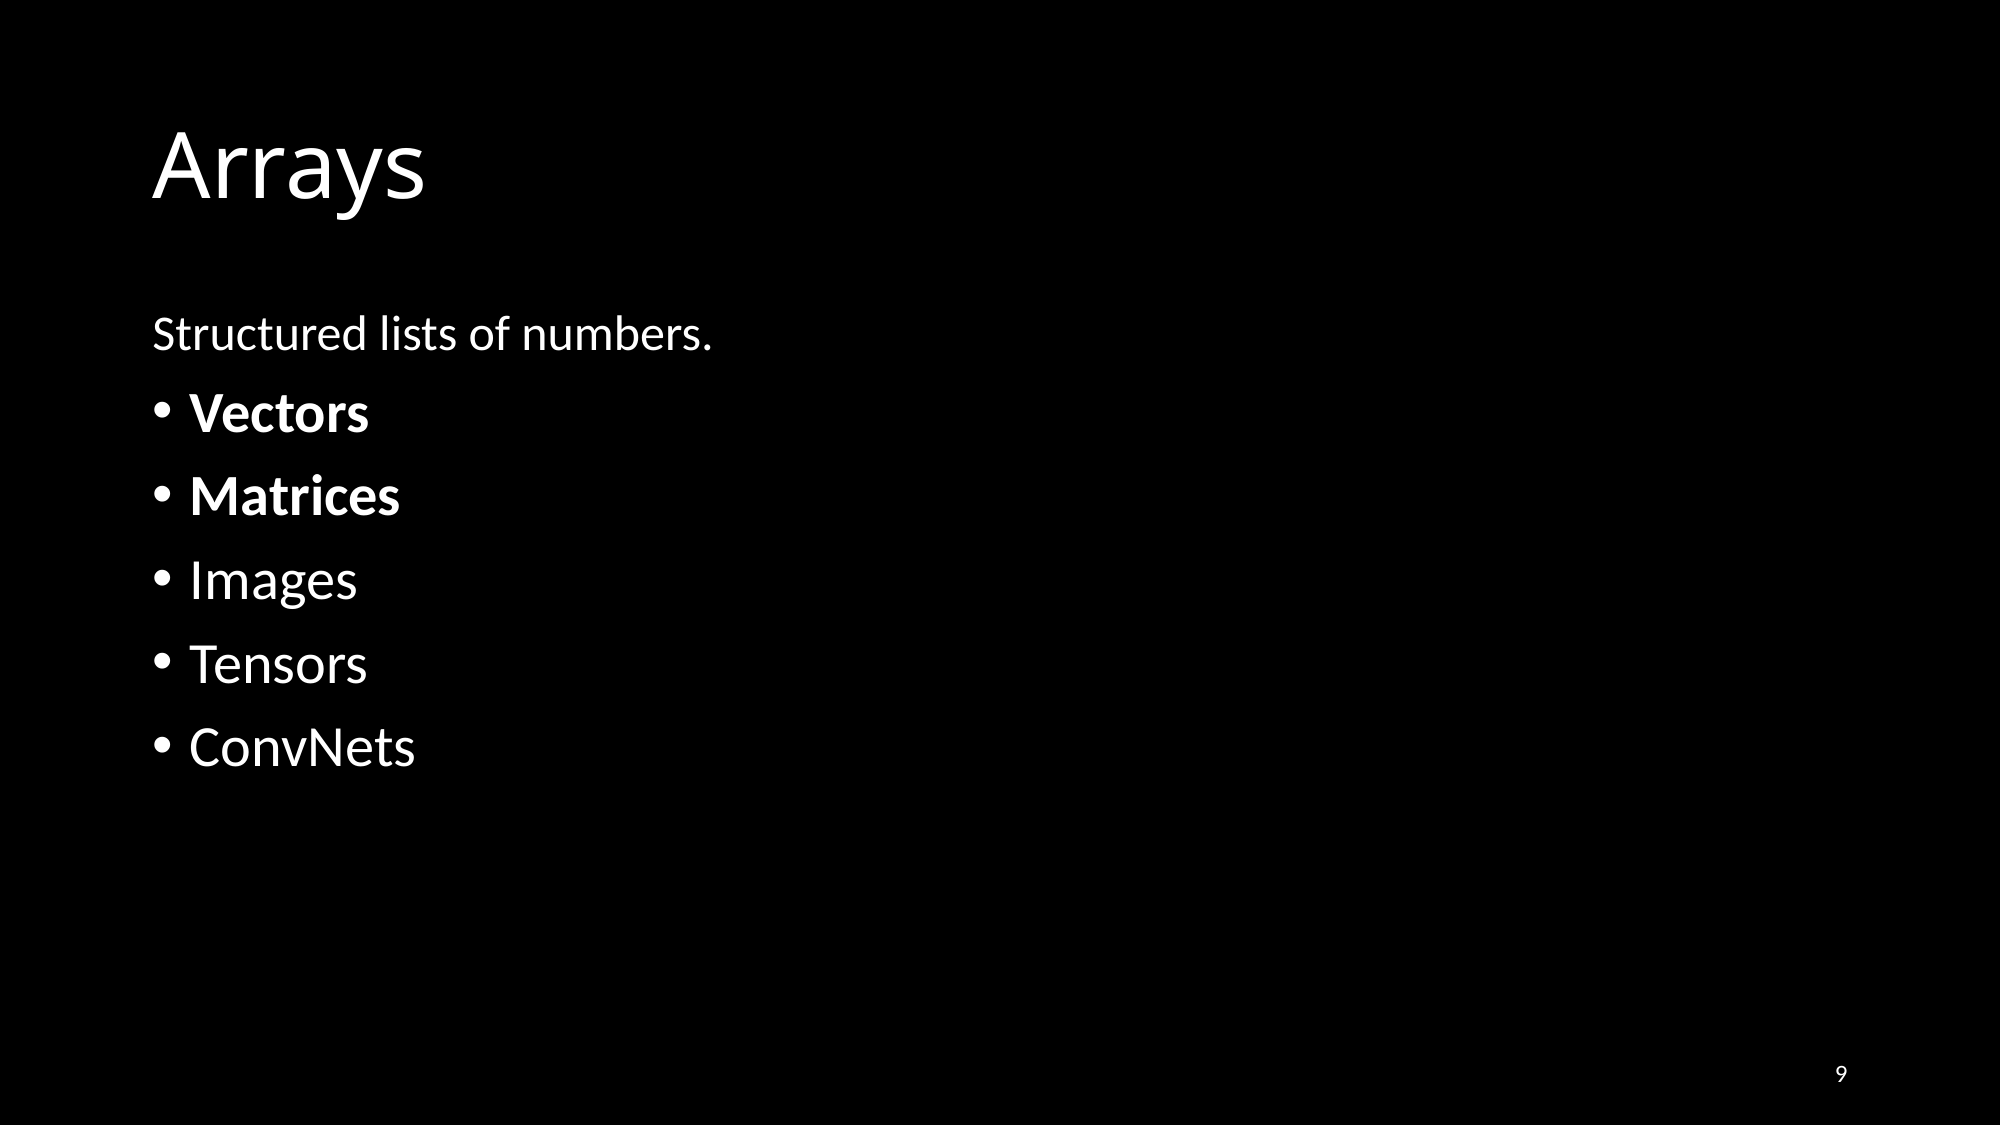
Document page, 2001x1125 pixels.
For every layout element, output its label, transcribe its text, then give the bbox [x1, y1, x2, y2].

slide_number 9 [1412, 1042, 1863, 1103]
title Arrays [137, 59, 1863, 278]
list Structured lists of numbers. Vectors Matrices Images Tensors ConvNets [137, 299, 988, 1014]
